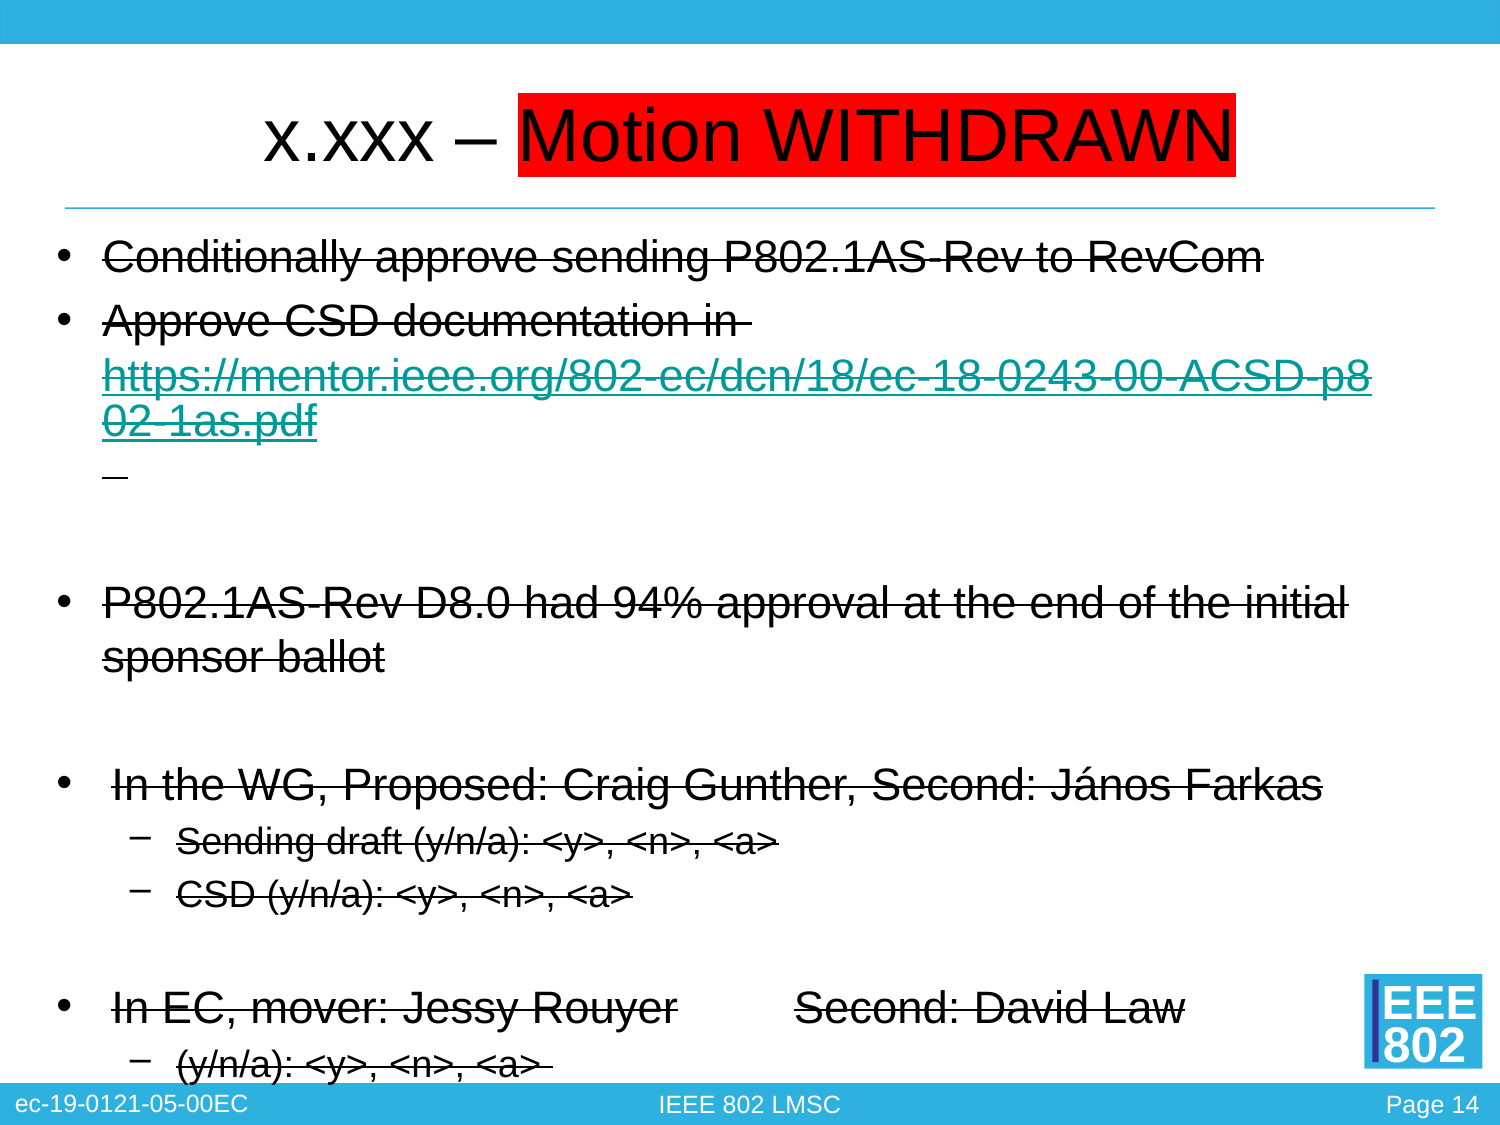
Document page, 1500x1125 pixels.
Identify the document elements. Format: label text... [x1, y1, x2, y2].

list Conditionally approve sending P802.1AS-Rev to RevCom Approve CSD documentation in https://mentor.ieee.org/802-ec/dcn/18/ec-18-0243-00-ACSD-p802-1as.pdf P802.1AS-Rev D8.0 had 94% approval at the end of the initial sponsor ballot In the WG, Proposed: Craig Gunther, Second: János Farkas Sending draft (y/n/a): <y>, <n>, <a> CSD (y/n/a): <y>, <n>, <a> In EC, mover: Jessy Rouyer Second: David Law (y/n/a): <y>, <n>, <a> [41, 220, 1392, 1059]
title x.xxx – Motion WITHDRAWN [75, 66, 1425, 197]
